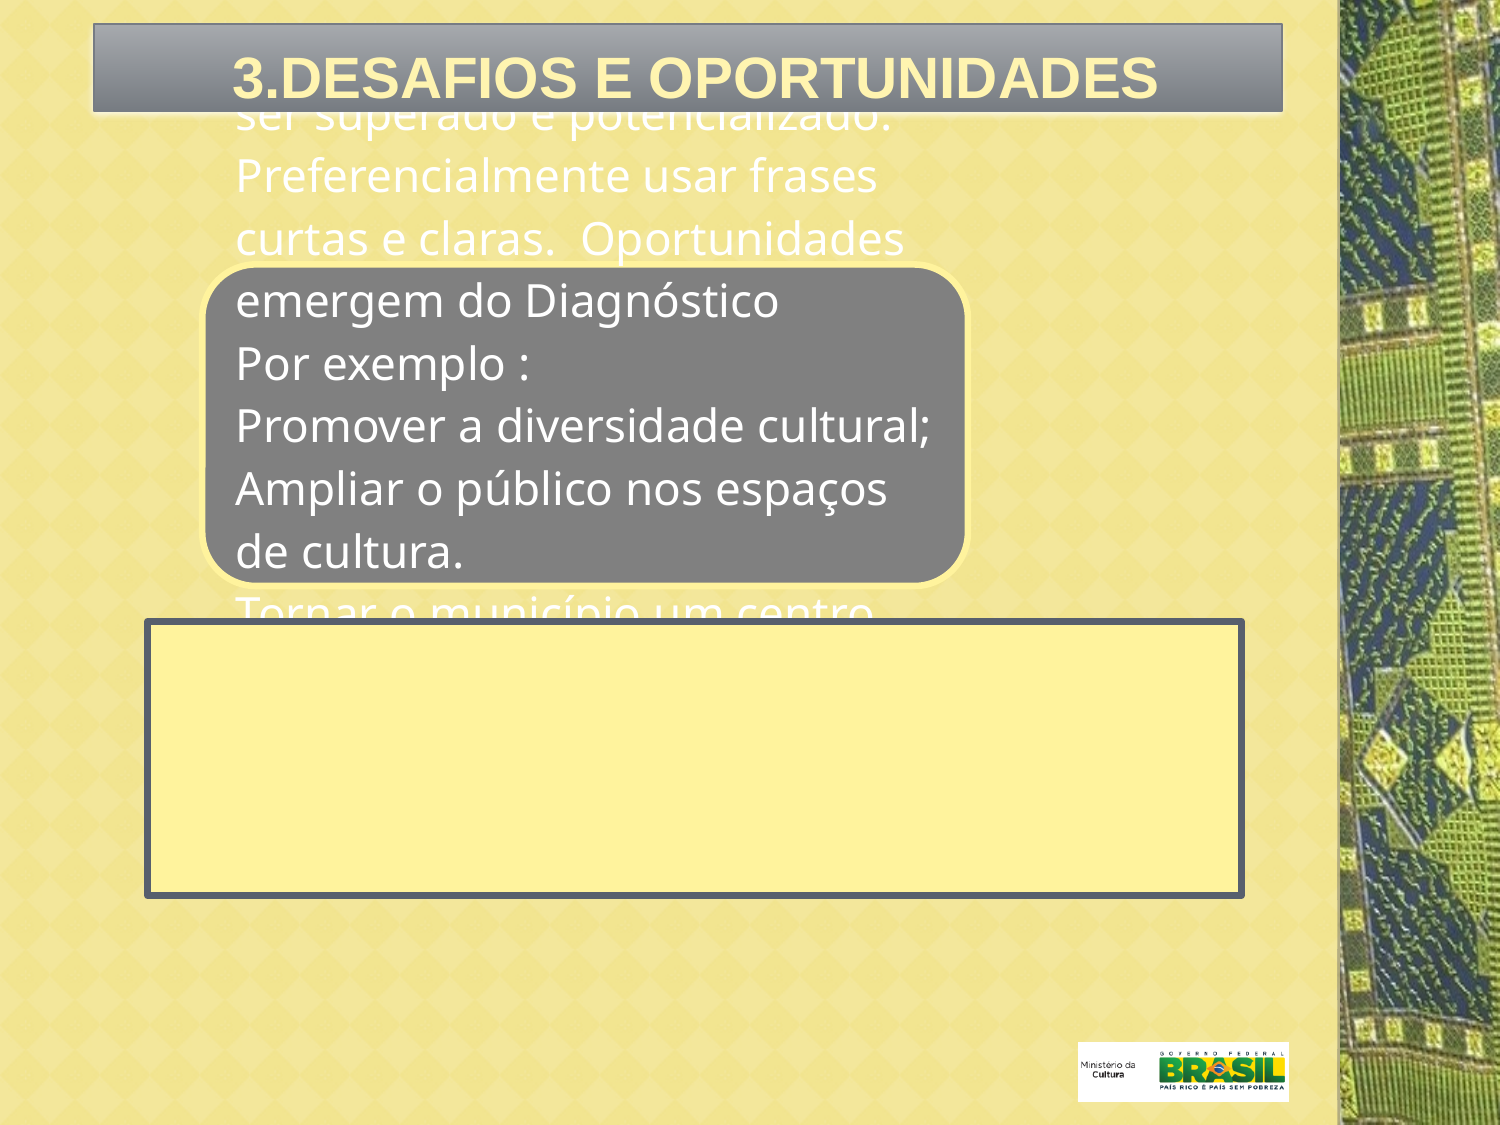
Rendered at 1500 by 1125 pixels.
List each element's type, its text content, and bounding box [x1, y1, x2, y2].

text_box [147, 228, 1242, 897]
title 3.DESAFIOS E OPORTUNIDADES [93, 23, 1283, 112]
picture [1340, 0, 1500, 1125]
picture [1077, 1042, 1290, 1102]
